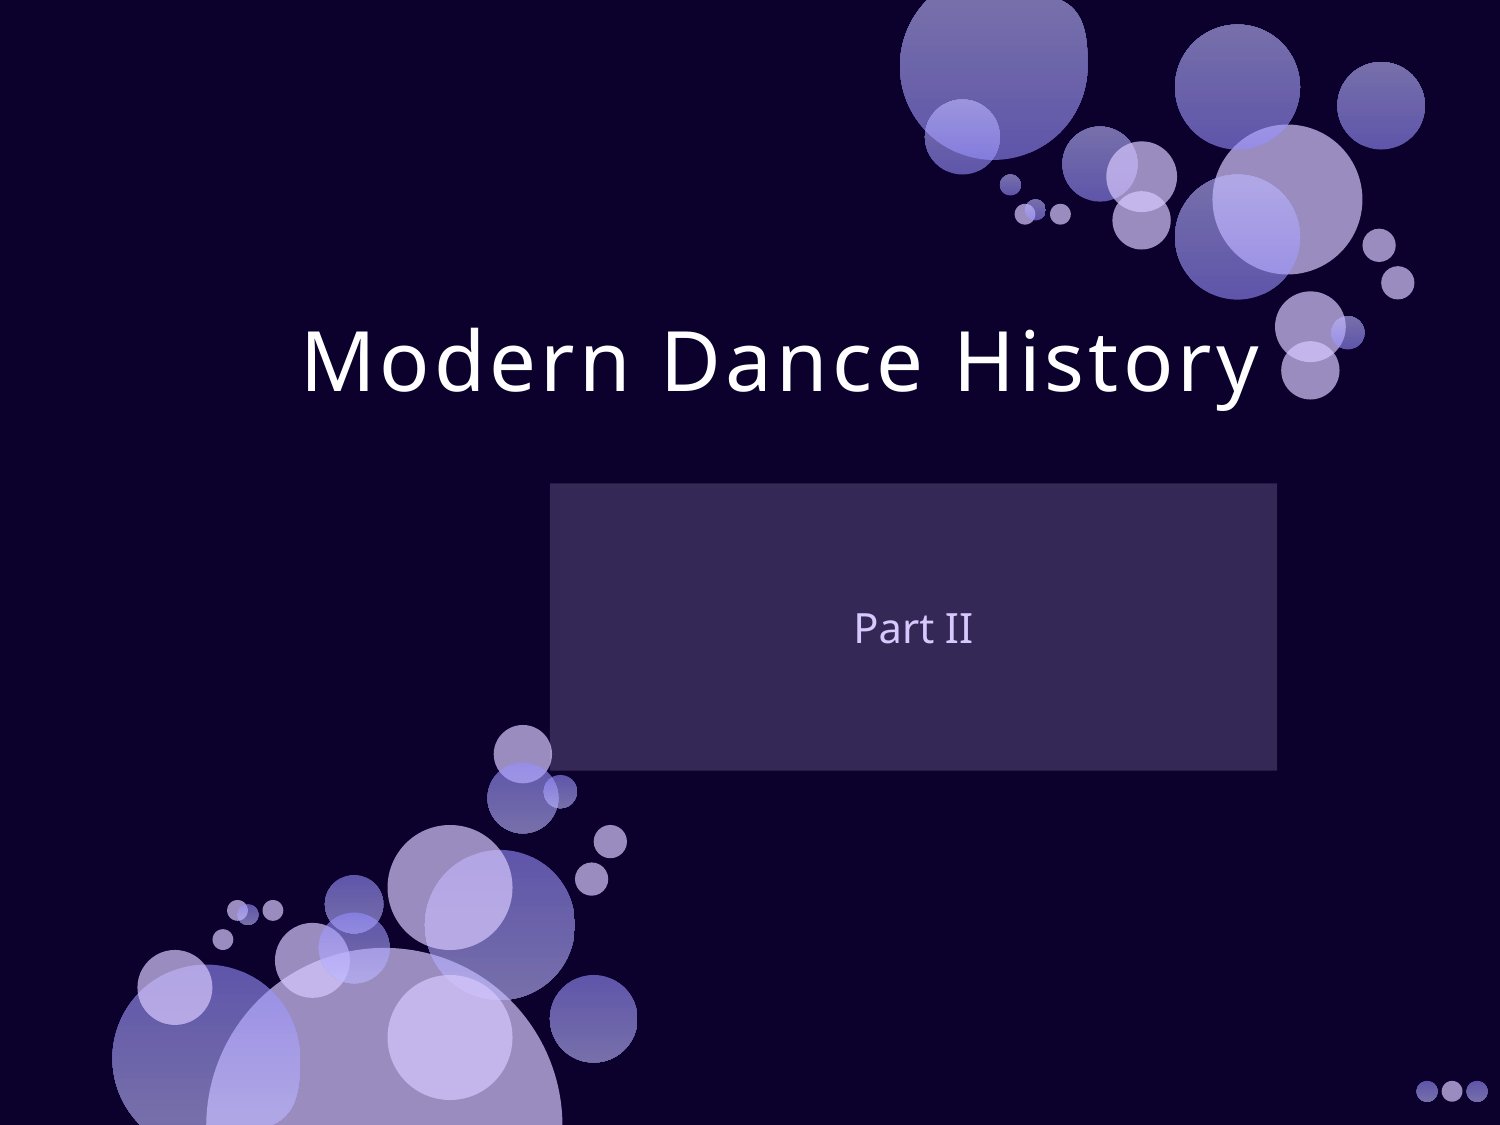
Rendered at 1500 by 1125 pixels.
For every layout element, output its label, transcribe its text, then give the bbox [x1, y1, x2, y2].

subtitle Part II [549, 483, 1278, 771]
title Modern Dance History [112, 237, 1275, 479]
